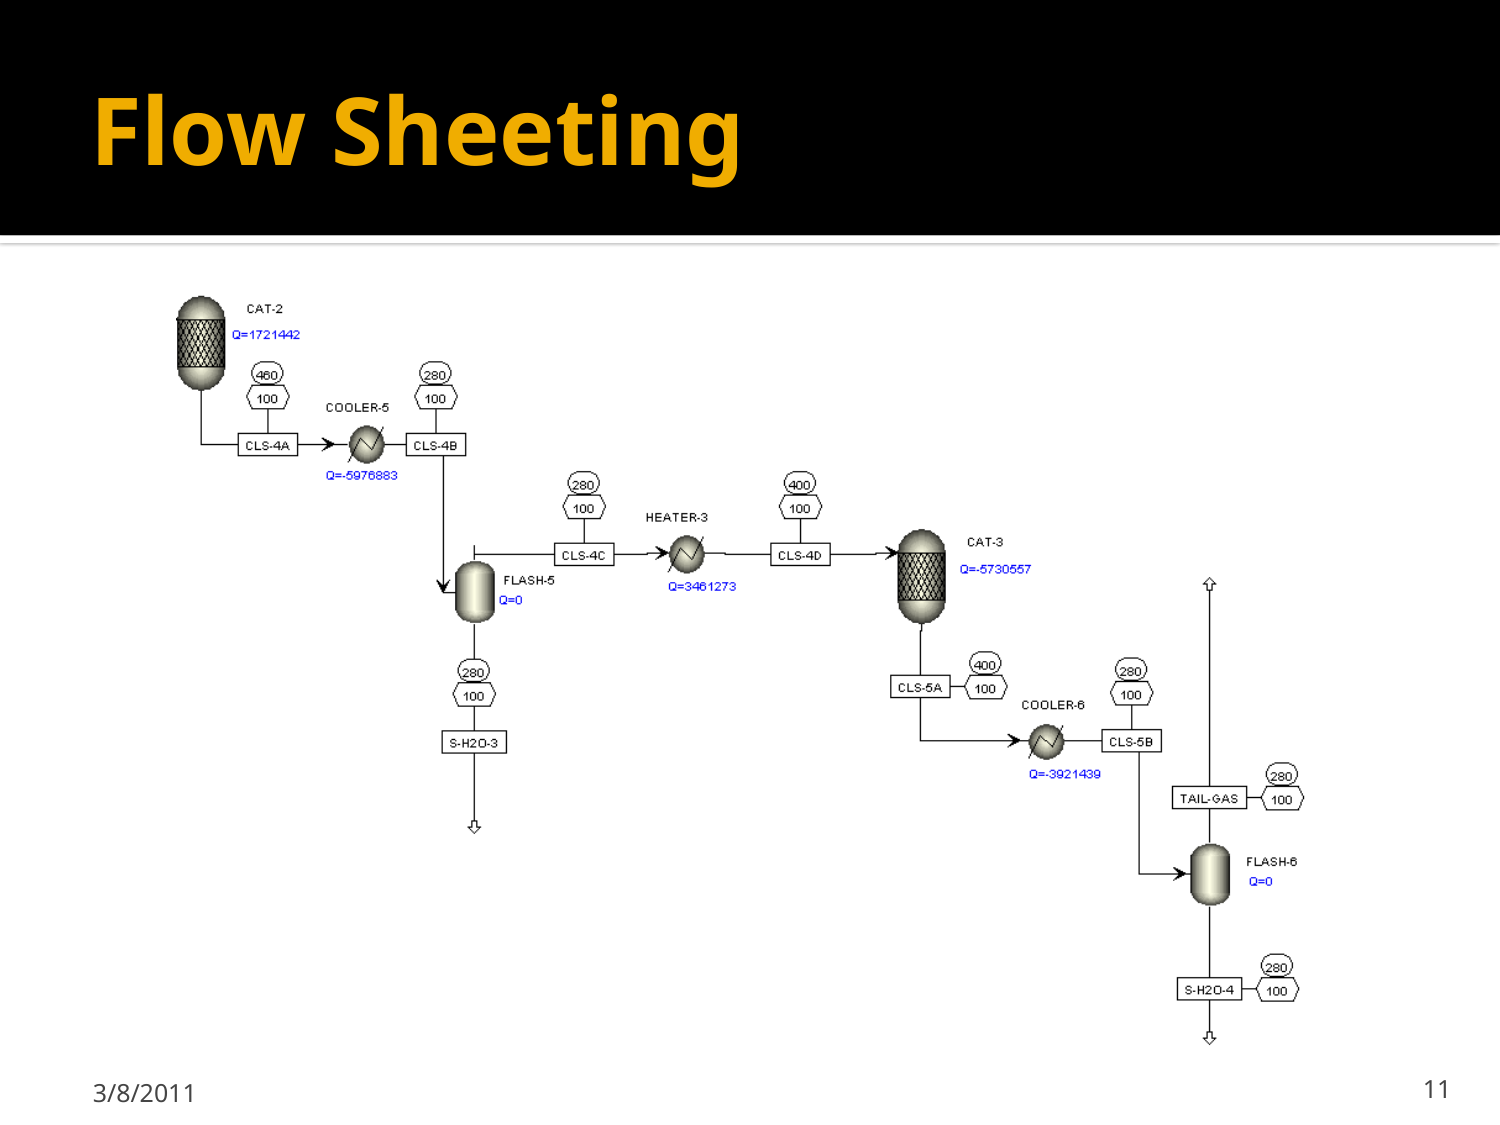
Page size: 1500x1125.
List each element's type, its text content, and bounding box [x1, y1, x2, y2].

slide_number 11 [1345, 1062, 1467, 1108]
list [176, 291, 1324, 1050]
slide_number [75, 1062, 425, 1108]
title Flow Sheeting [75, 25, 1425, 231]
